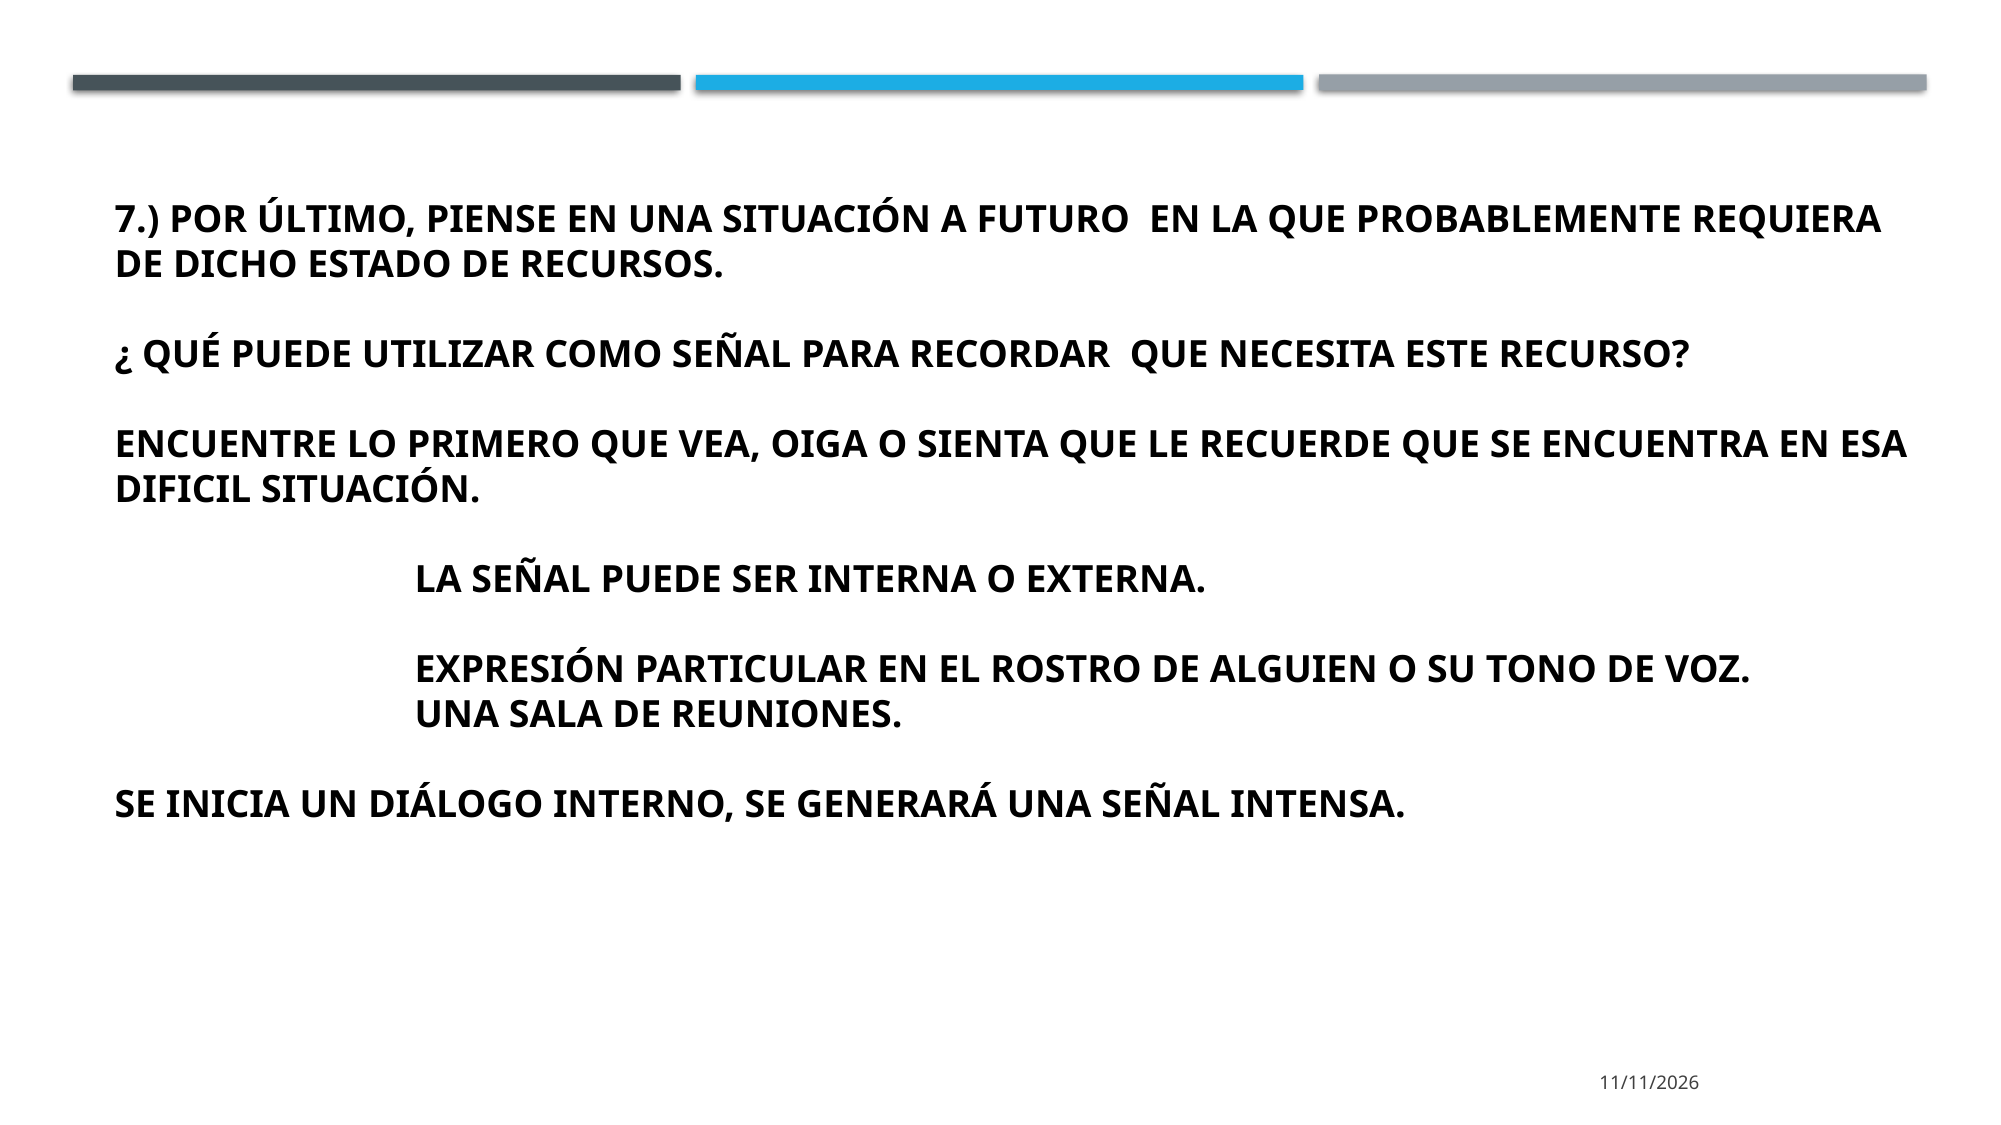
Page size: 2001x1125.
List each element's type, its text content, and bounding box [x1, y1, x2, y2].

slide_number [1247, 1053, 1715, 1114]
text_box 7.) POR ÚLTIMO, PIENSE EN UNA SITUACIÓN A FUTURO EN LA QUE PROBABLEMENTE REQUIERA DE DICHO ESTADO DE RECURSOS. ¿ QUÉ PUEDE UTILIZAR COMO SEÑAL PARA RECORDAR QUE NECESITA ESTE RECURSO? ENCUENTRE LO PRIMERO QUE VEA, OIGA O SIENTA QUE LE RECUERDE QUE SE ENCUENTRA EN ESA DIFICIL SITUACIÓN. LA SEÑAL PUEDE SER INTERNA O EXTERNA. EXPRESIÓN PARTICULAR EN EL ROSTRO DE ALGUIEN O SU TONO DE VOZ. UNA SALA DE REUNIONES. SE INICIA UN DIÁLOGO INTERNO, SE GENERARÁ UNA SEÑAL INTENSA. [99, 187, 1928, 833]
